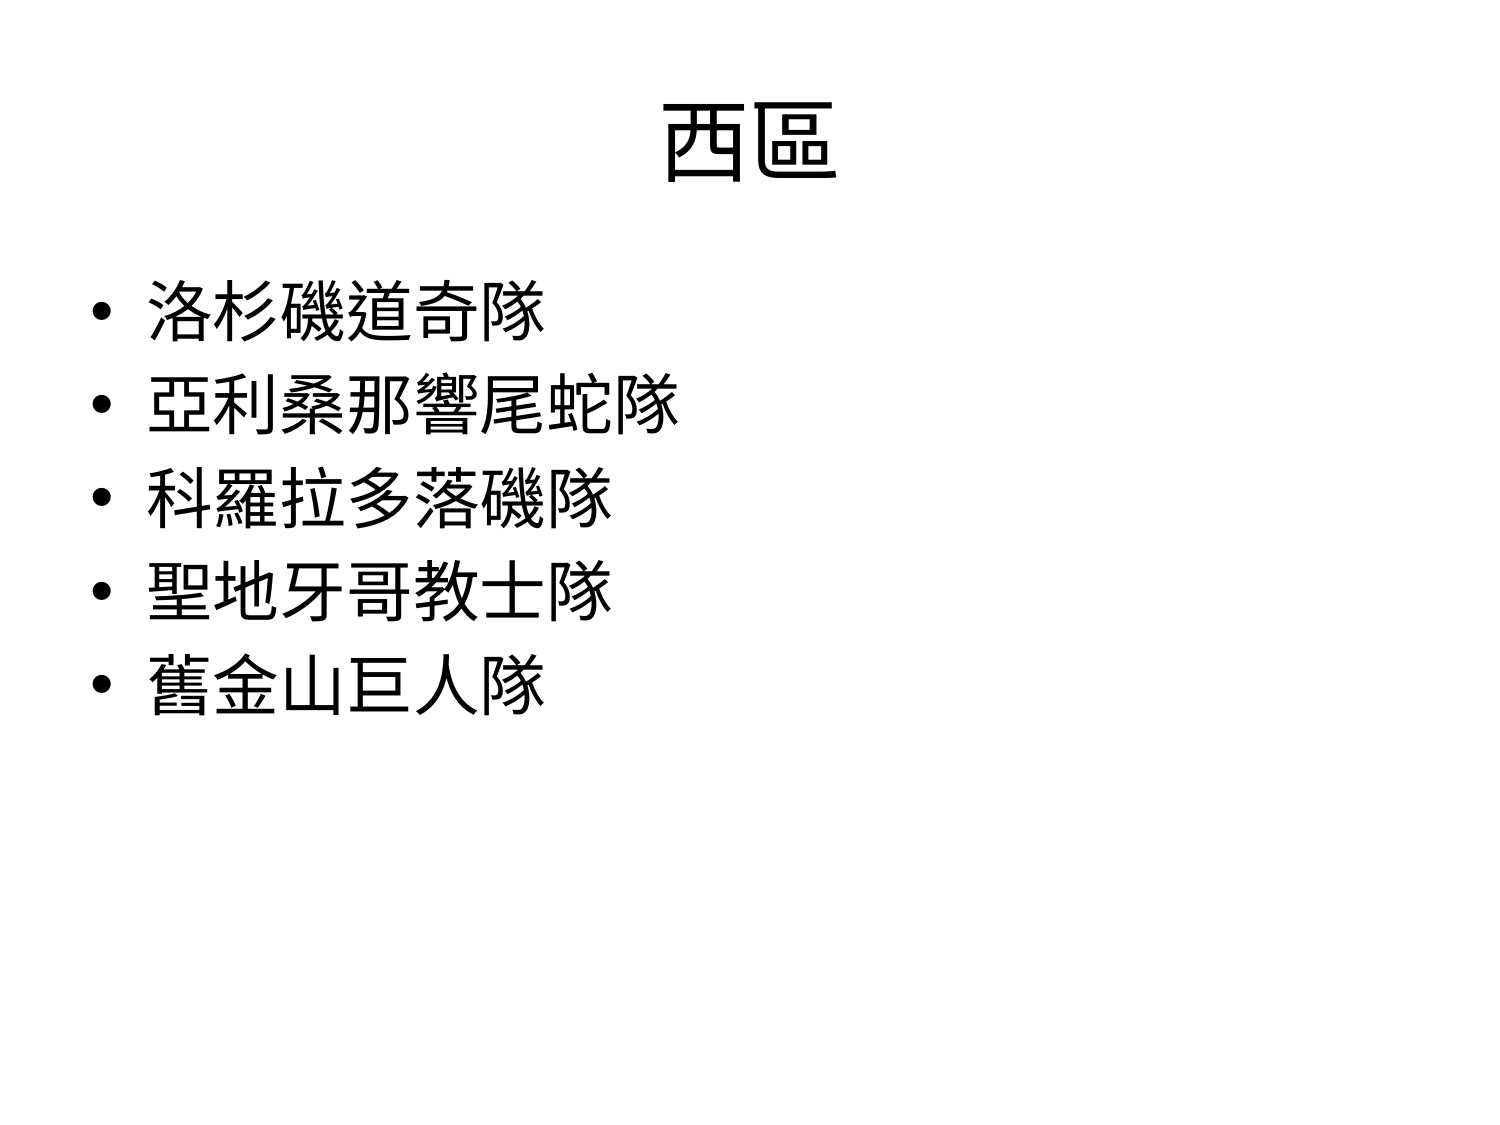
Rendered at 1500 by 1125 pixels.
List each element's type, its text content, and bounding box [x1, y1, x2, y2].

list 洛杉磯道奇隊 亞利桑那響尾蛇隊 科羅拉多落磯隊 聖地牙哥教士隊 舊金山巨人隊 [75, 262, 1425, 1005]
title 西區 [75, 45, 1425, 233]
